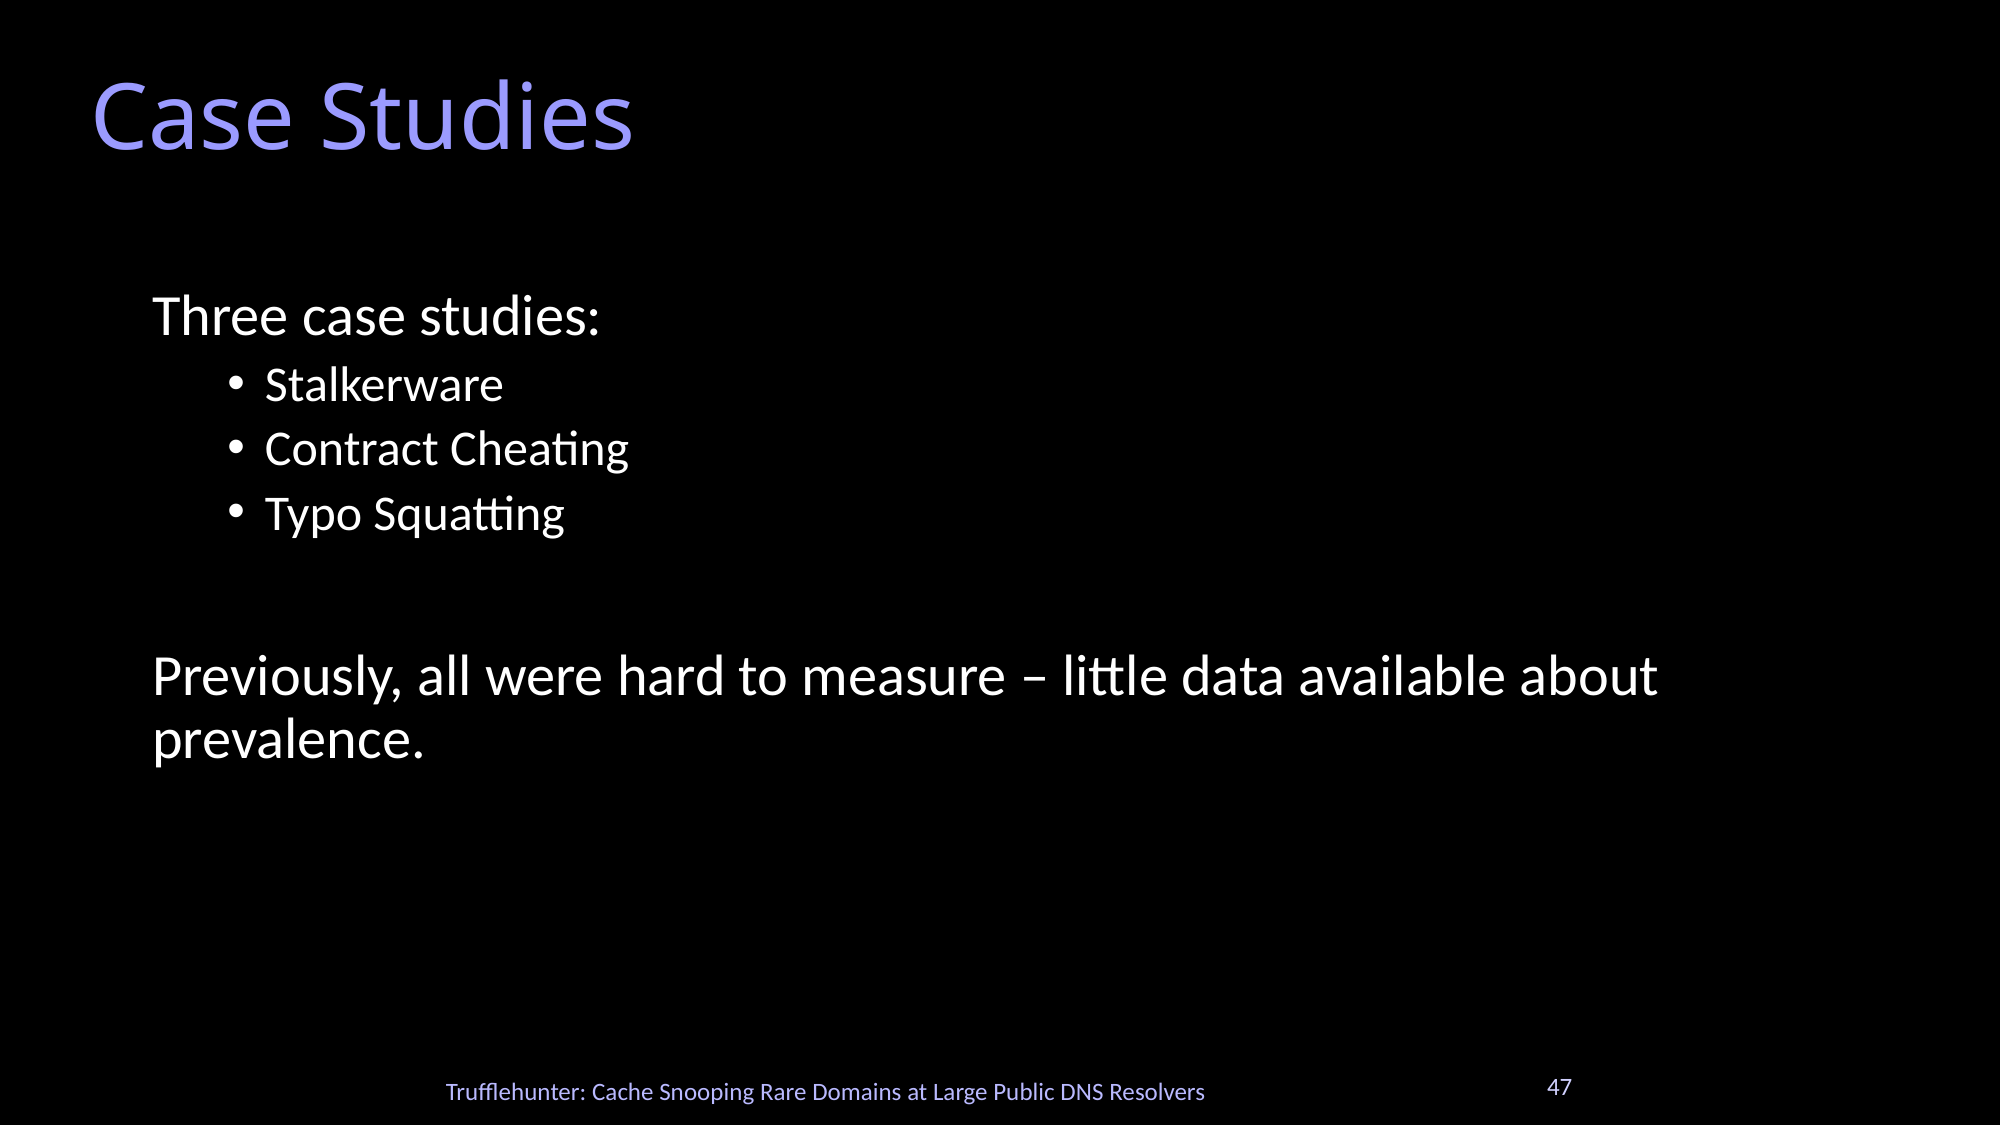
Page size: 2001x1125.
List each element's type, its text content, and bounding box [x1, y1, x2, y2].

slide_number 47 [1137, 1055, 1588, 1116]
title Case Studies [75, 11, 1801, 229]
footer Trufflehunter: Cache Snooping Rare Domains at Large Public DNS Resolvers [412, 1060, 1240, 1121]
list Three case studies: Stalkerware Contract Cheating Typo Squatting Previously, all were hard to measure – little data available about prevalence. [137, 277, 1863, 1014]
